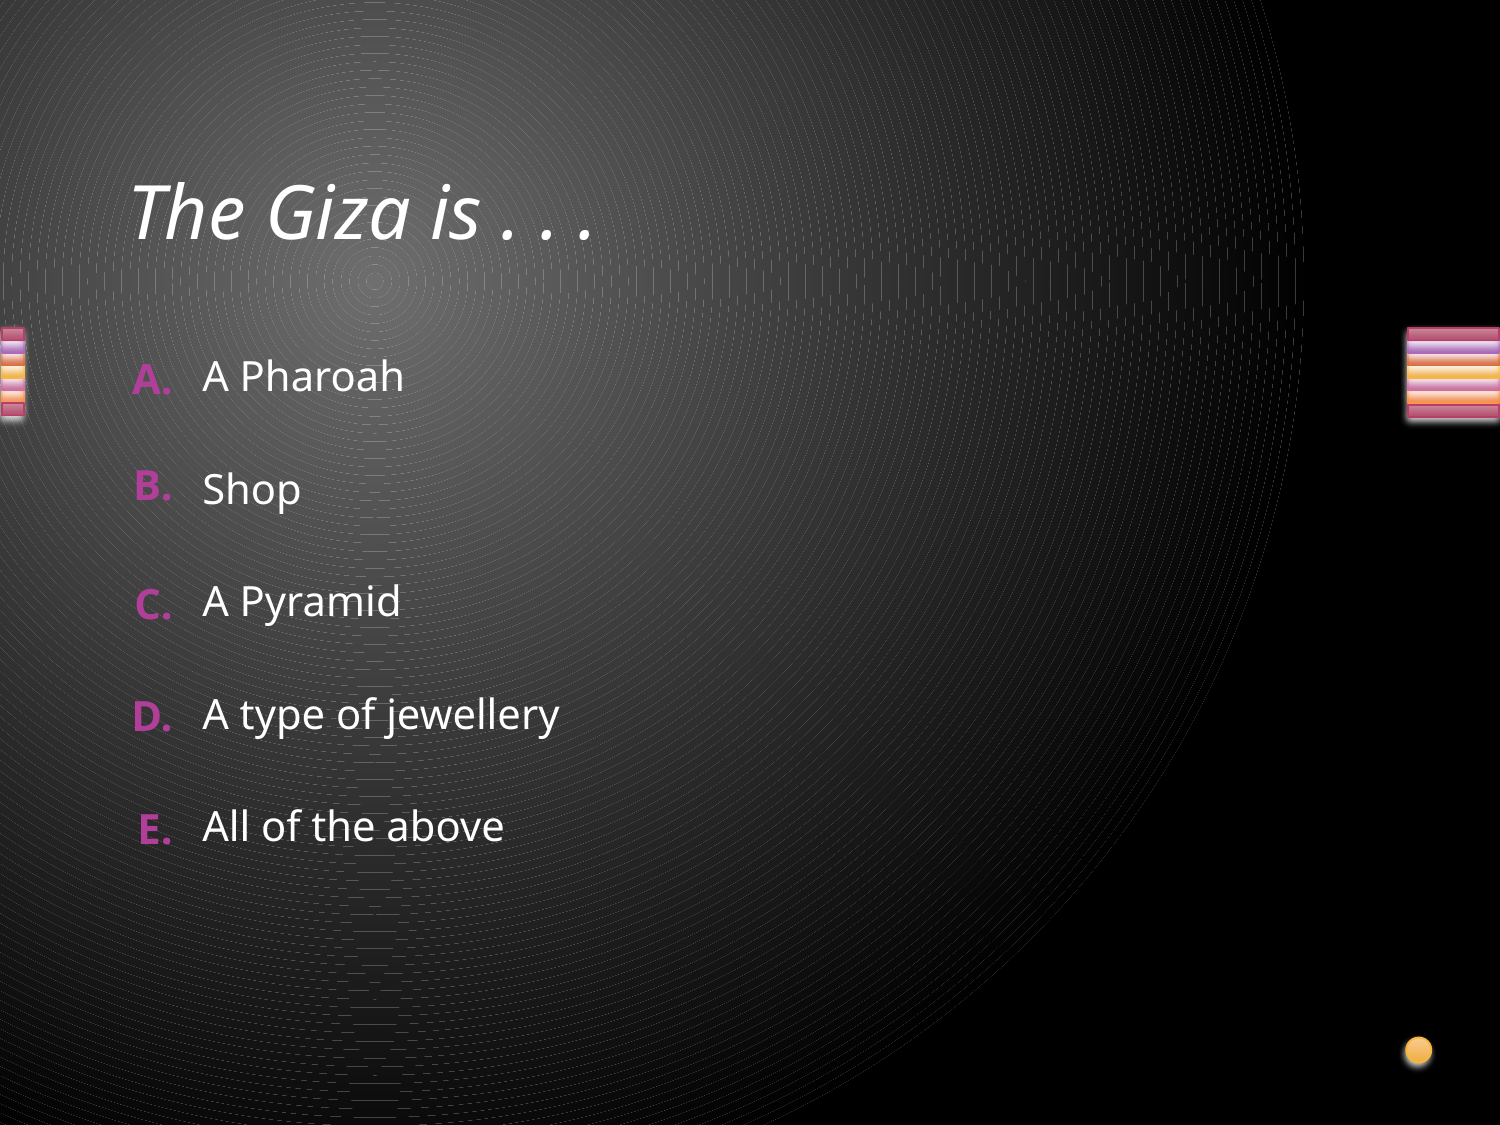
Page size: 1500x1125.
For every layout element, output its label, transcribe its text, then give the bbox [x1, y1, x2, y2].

list All of the above [187, 787, 1350, 863]
list A Pyramid [187, 562, 1350, 638]
list A type of jewellery [187, 675, 1350, 750]
list A Pharoah [187, 337, 1350, 413]
list Shop [187, 450, 1350, 525]
title The Giza is . . . [112, 37, 1375, 263]
